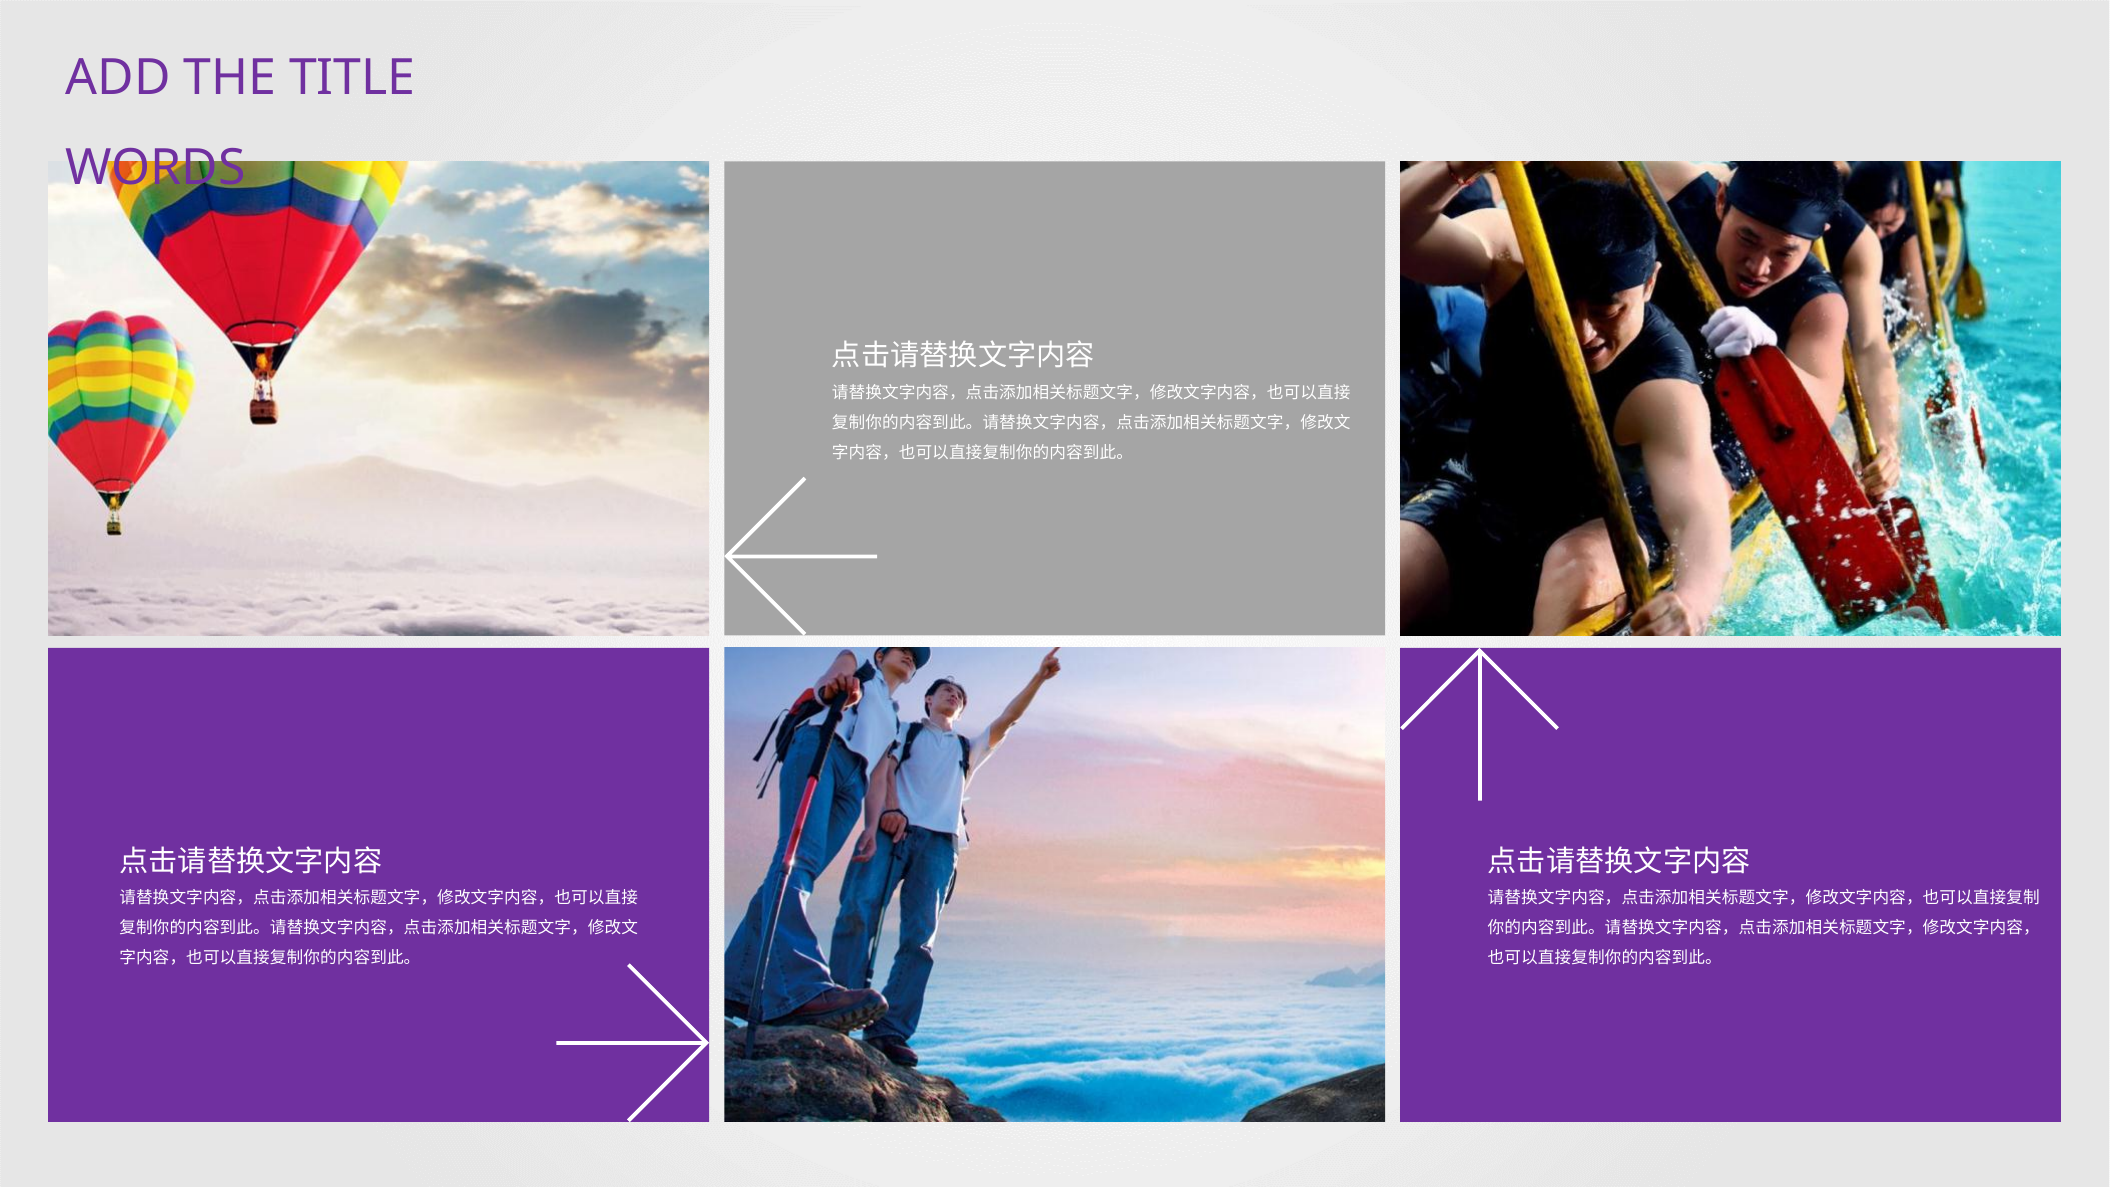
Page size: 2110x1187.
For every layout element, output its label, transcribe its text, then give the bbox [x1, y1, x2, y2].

text_box 点击请替换文字内容 请替换文字内容，点击添加相关标题文字，修改文字内容，也可以直接复制你的内容到此。请替换文字内容，点击添加相关标题文字，修改文字内容，也可以直接复制你的内容到此。 [1479, 816, 2060, 976]
text_box 点击请替换文字内容 请替换文字内容，点击添加相关标题文字，修改文字内容，也可以直接复制你的内容到此。请替换文字内容，点击添加相关标题文字，修改文字内容，也可以直接复制你的内容到此。 [111, 816, 650, 976]
text_box [1399, 160, 2062, 636]
text_box [47, 647, 710, 1123]
text_box ADD THE TITLE WORDS [50, 7, 583, 202]
text_box [47, 160, 710, 636]
text_box [722, 475, 879, 638]
text_box [1399, 647, 2062, 1123]
picture [0, 0, 2110, 1187]
text_box [723, 647, 1386, 1123]
text_box [555, 961, 711, 1124]
text_box [1398, 646, 1561, 802]
text_box 点击请替换文字内容 请替换文字内容，点击添加相关标题文字，修改文字内容，也可以直接复制你的内容到此。请替换文字内容，点击添加相关标题文字，修改文字内容，也可以直接复制你的内容到此。 [823, 310, 1371, 470]
text_box [723, 160, 1386, 636]
